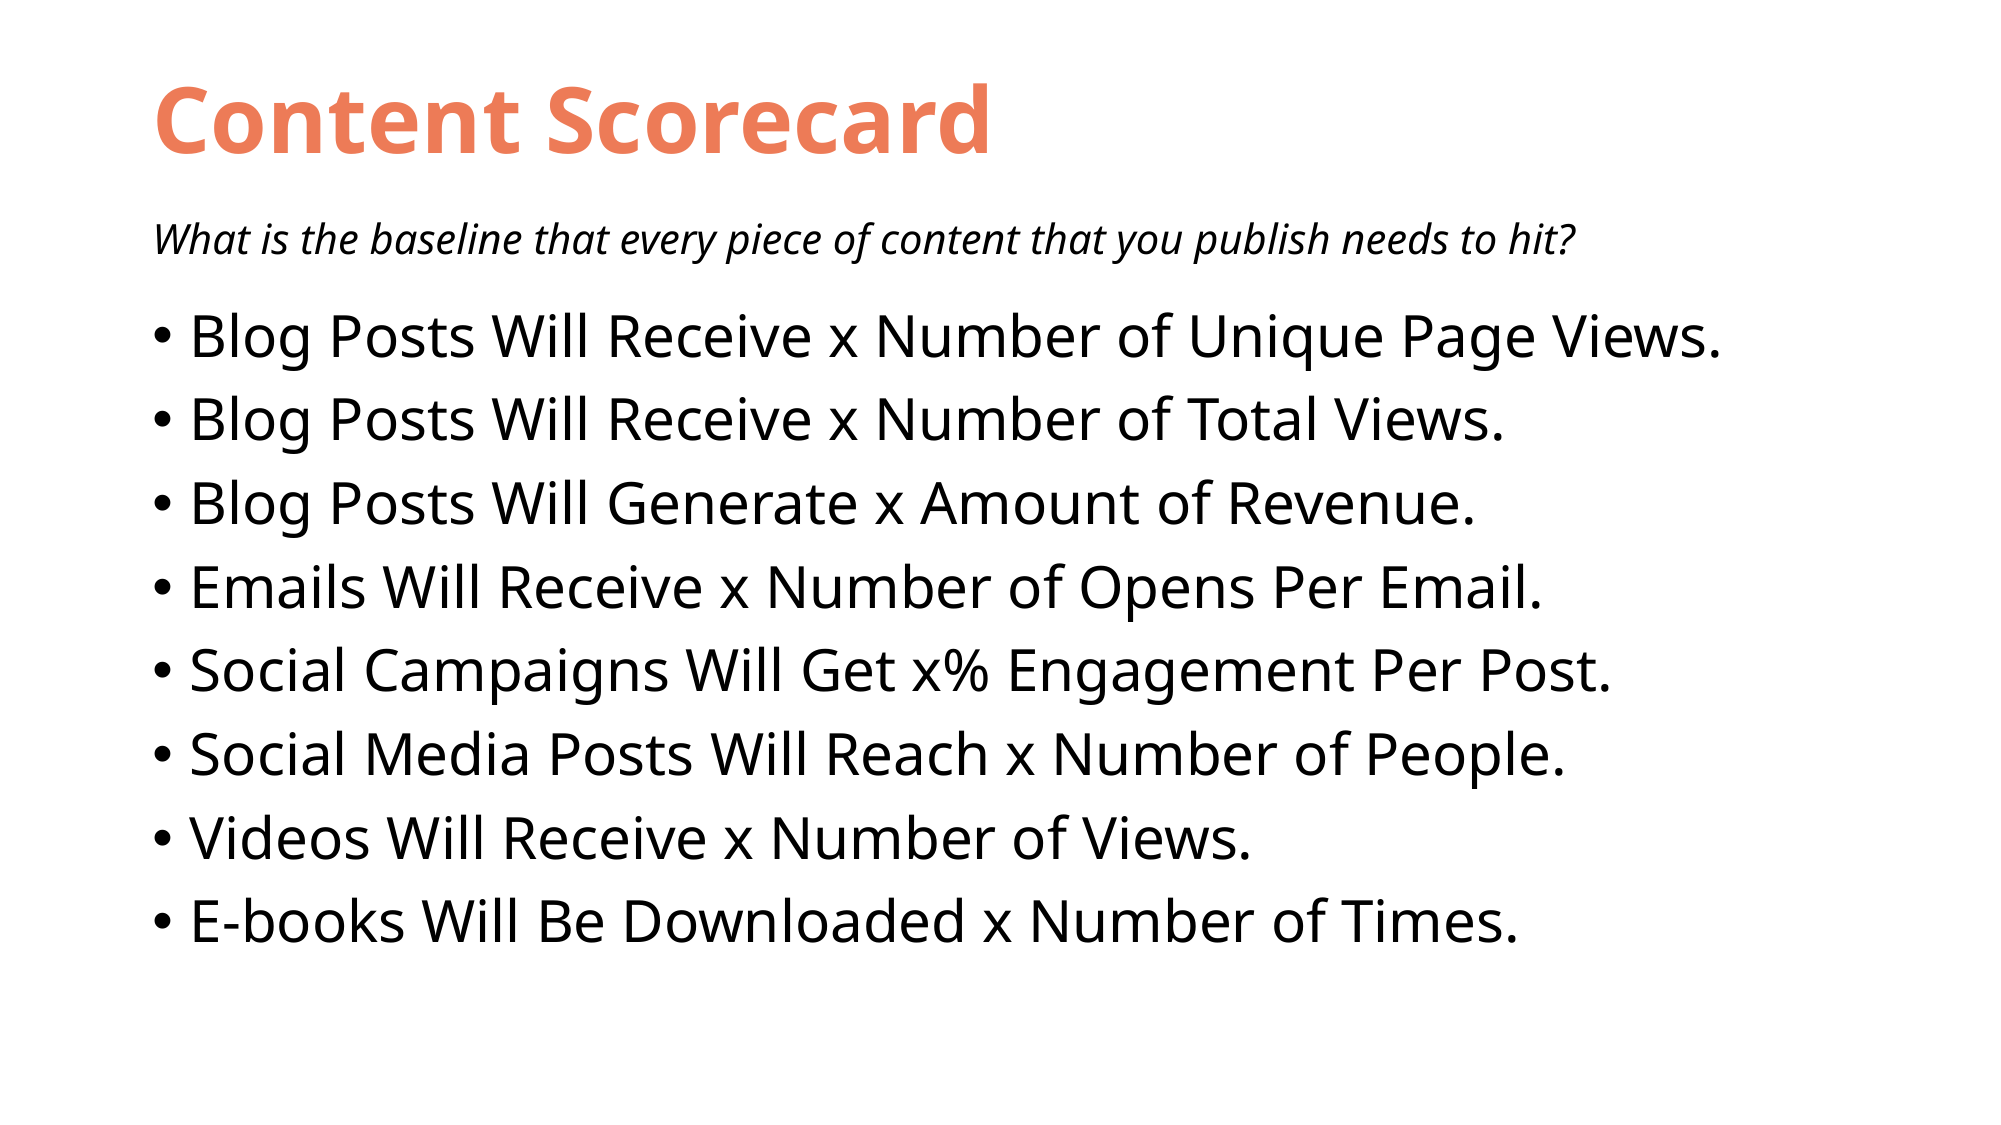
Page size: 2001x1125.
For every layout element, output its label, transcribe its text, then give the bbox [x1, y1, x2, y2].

title Content Scorecard What is the baseline that every piece of content that you publish needs to hit? [137, 59, 1863, 278]
list Blog Posts Will Receive x Number of Unique Page Views. Blog Posts Will Receive x Number of Total Views. Blog Posts Will Generate x Amount of Revenue. Emails Will Receive x Number of Opens Per Email. Social Campaigns Will Get x% Engagement Per Post. Social Media Posts Will Reach x Number of People. Videos Will Receive x Number of Views. E-books Will Be Downloaded x Number of Times. [137, 299, 1863, 1014]
